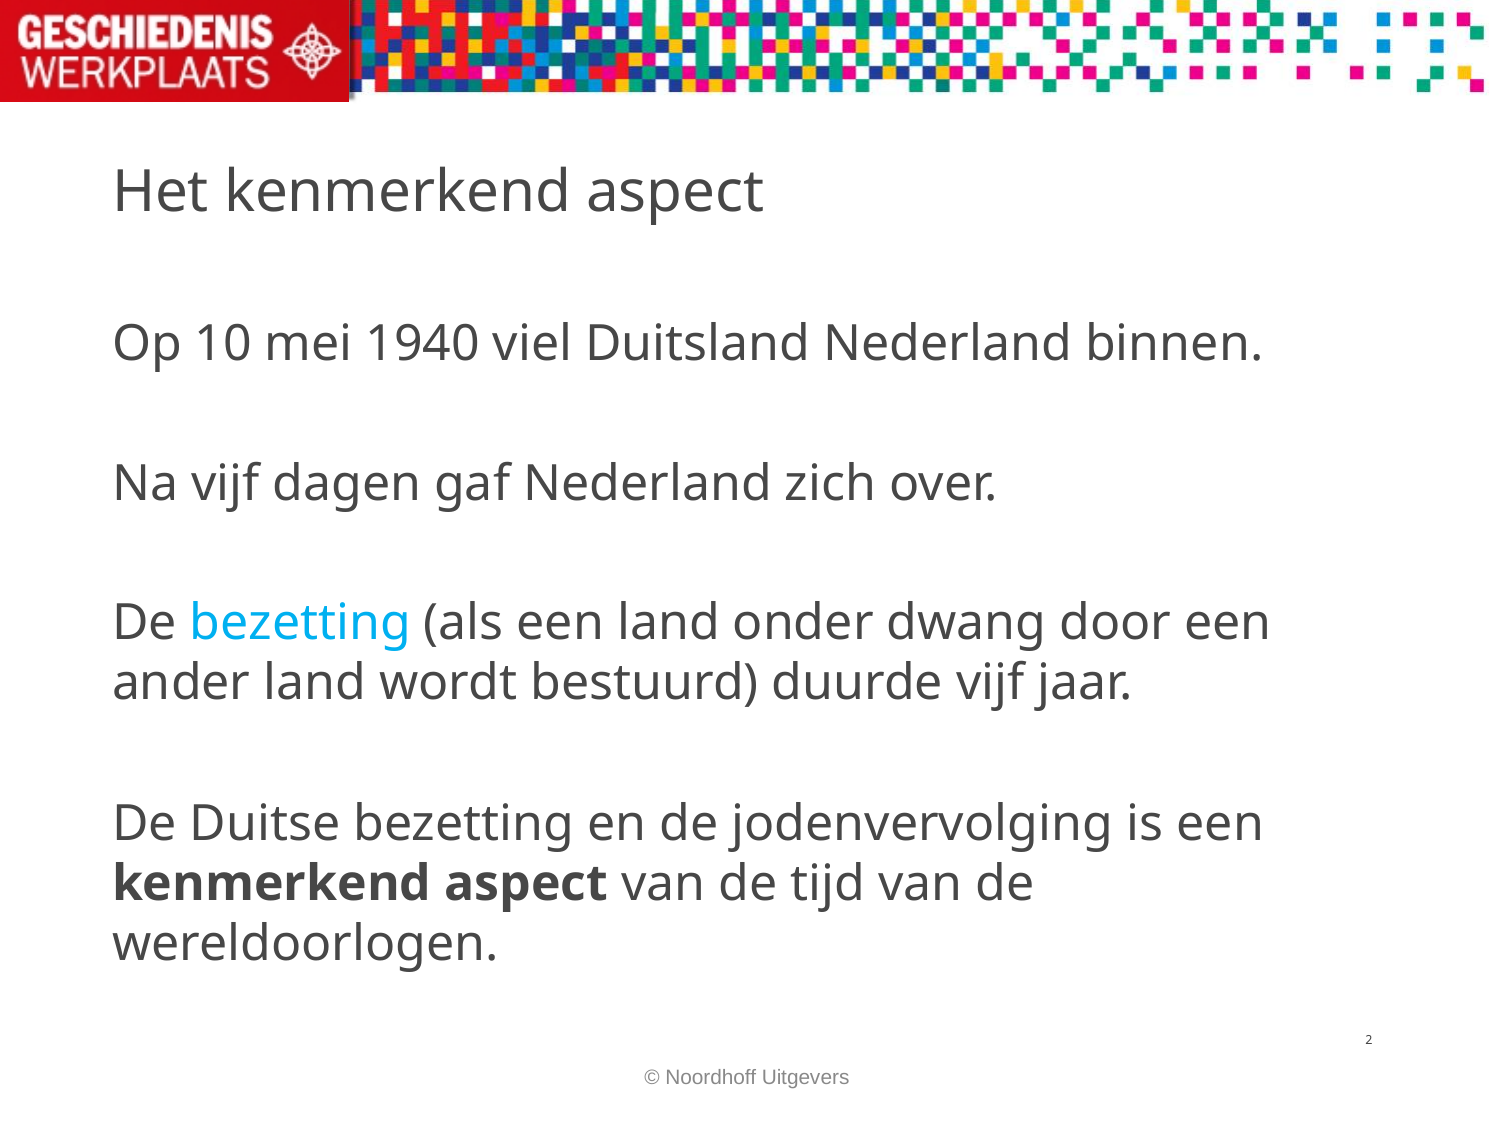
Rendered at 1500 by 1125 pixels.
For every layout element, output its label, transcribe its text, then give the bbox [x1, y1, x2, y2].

slide_number 2 [1325, 1025, 1388, 1063]
list Op 10 mei 1940 viel Duitsland Nederland binnen. Na vijf dagen gaf Nederland zich over. De bezetting (als een land onder dwang door een ander land wordt bestuurd) duurde vijf jaar. De Duitse bezetting en de jodenvervolging is een kenmerkend aspect van de tijd van de wereldoorlogen. [112, 302, 1409, 988]
text_box © Noordhoff Uitgevers [512, 1045, 988, 1106]
title Het kenmerkend aspect [112, 145, 1401, 256]
picture [0, 0, 1500, 1125]
